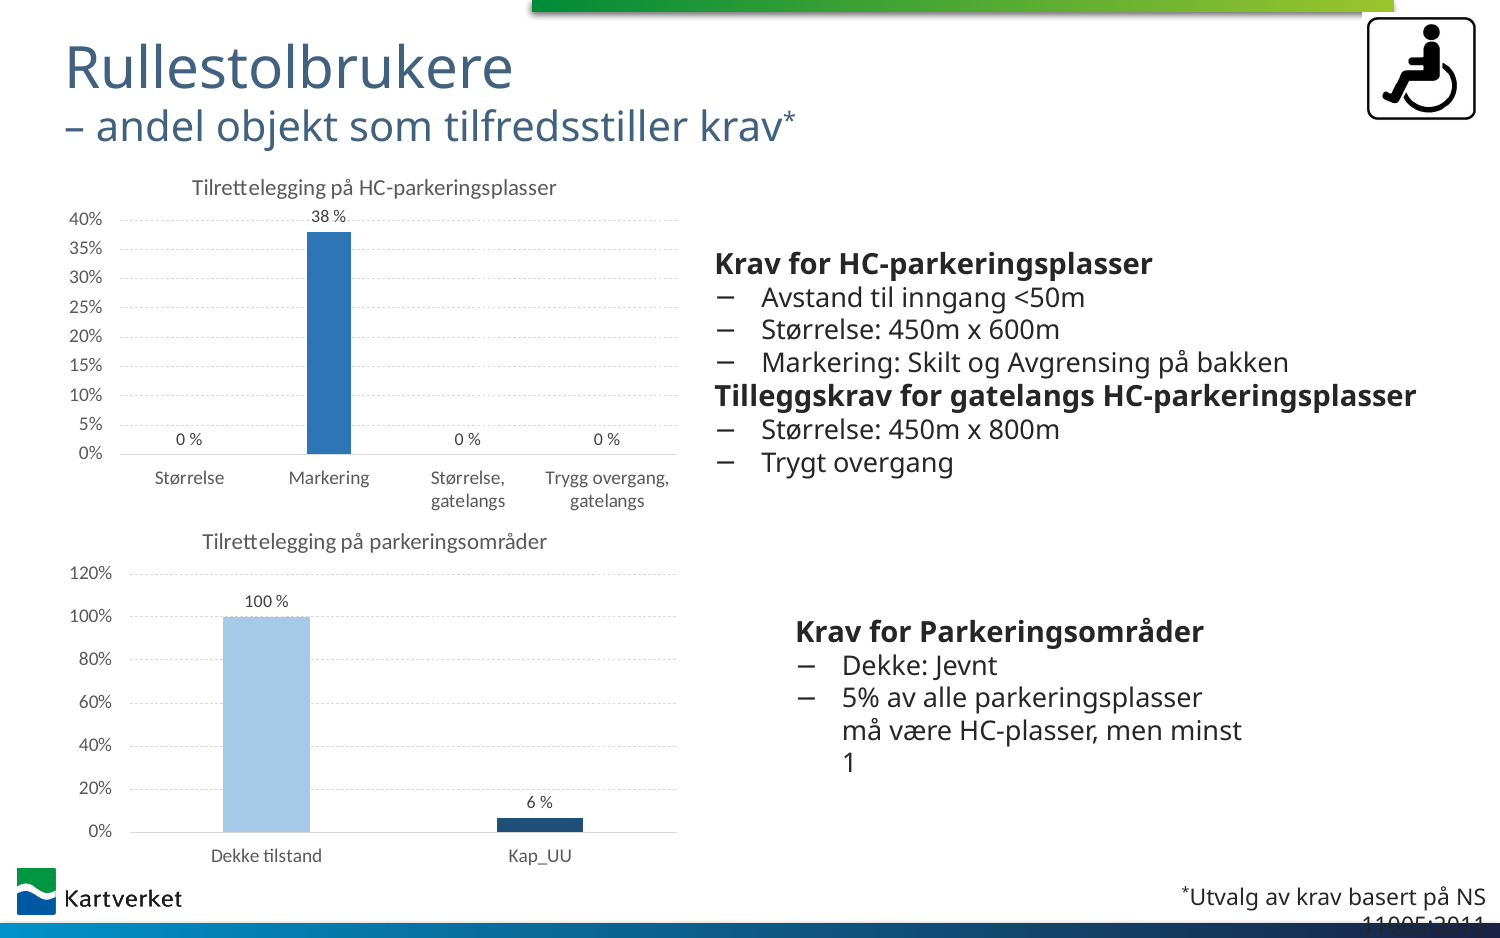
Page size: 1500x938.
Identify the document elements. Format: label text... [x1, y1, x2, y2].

picture [1362, 12, 1481, 126]
text_box Krav for HC-parkeringsplasser Avstand til inngang <50m Størrelse: 450m x 600m Markering: Skilt og Avgrensing på bakken Tilleggskrav for gatelangs HC-parkeringsplasser Størrelse: 450m x 800m Trygt overgang [699, 237, 1433, 485]
picture [62, 520, 688, 874]
picture [62, 166, 688, 519]
text_box Krav for Parkeringsområder Dekke: Jevnt 5% av alle parkeringsplasser må være HC-plasser, men minst 1 [780, 605, 1261, 786]
text_box *Utvalg av krav basert på NS 11005:2011 [1068, 873, 1500, 938]
text_box Rullestolbrukere – andel objekt som tilfredsstiller krav* [49, 25, 1431, 158]
